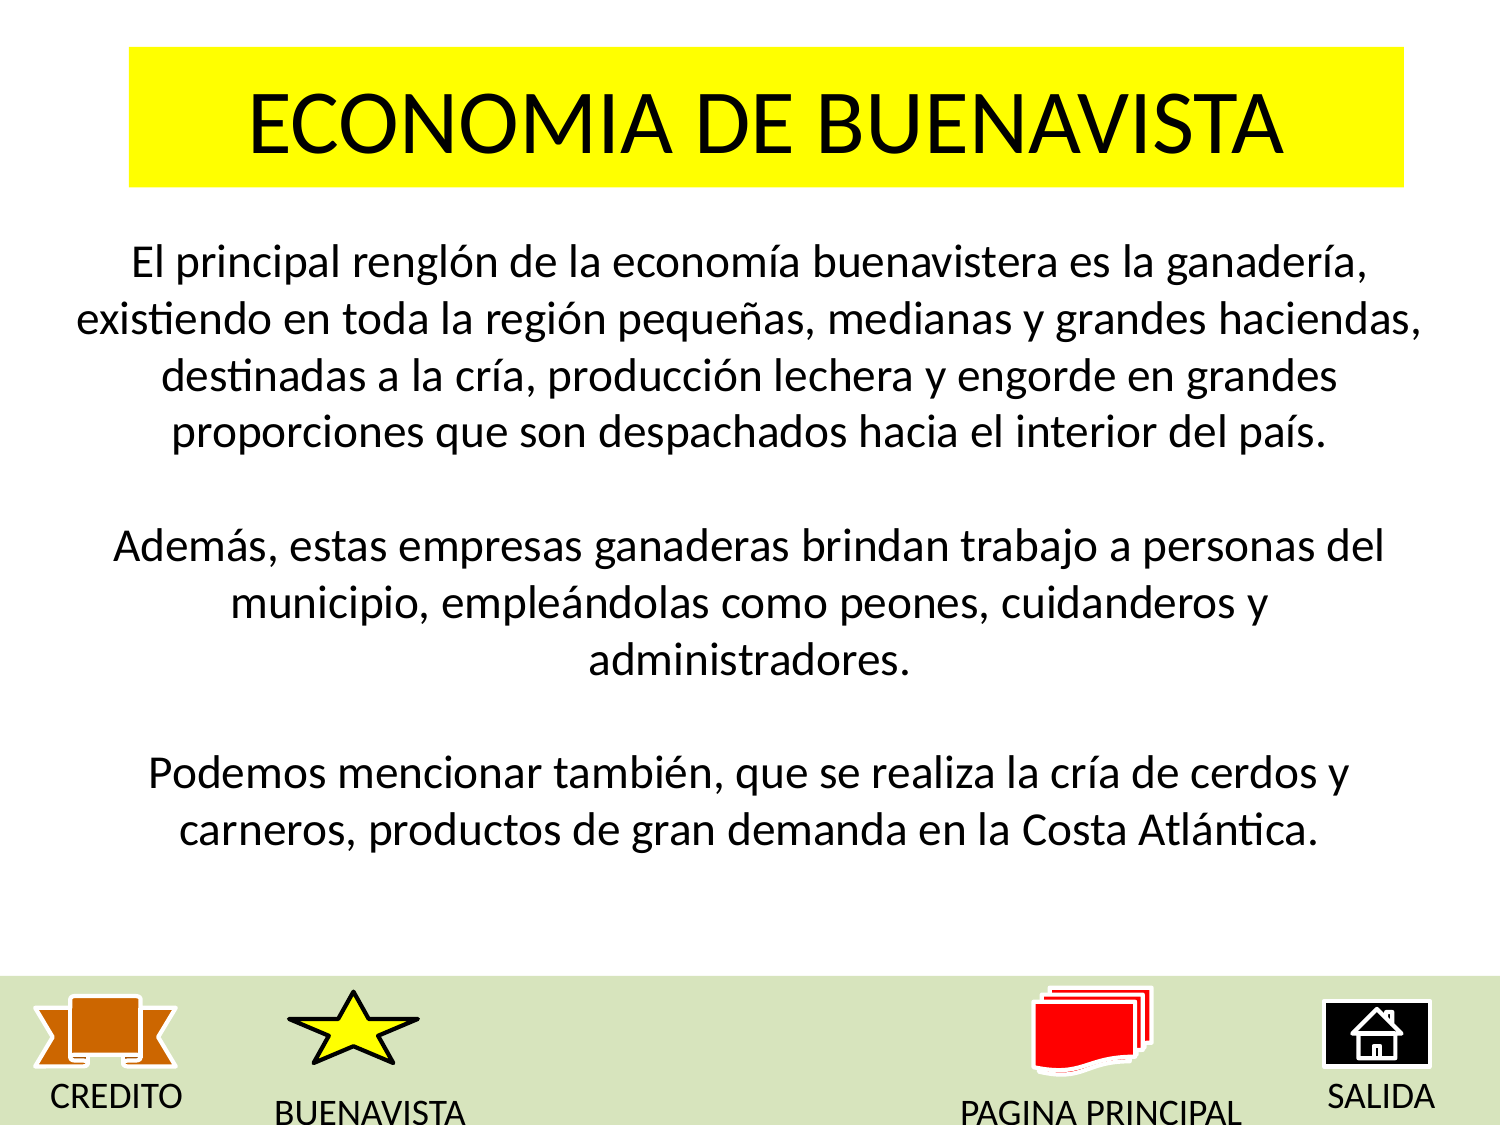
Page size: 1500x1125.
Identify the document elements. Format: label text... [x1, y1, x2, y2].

text_box [1036, 1059, 1132, 1077]
subtitle El principal renglón de la economía buenavistera es la ganadería, existiendo en toda la región pequeñas, medianas y grandes haciendas, destinadas a la cría, producción lechera y engorde en grandes proporciones que son despachados hacia el interior del país. Además, estas empresas ganaderas brindan trabajo a personas del municipio, empleándolas como peones, cuidanderos y administradores. Podemos mencionar también, que se realiza la cría de cerdos y carneros, productos de gran demanda en la Costa Atlántica. [58, 222, 1442, 914]
text_box BUENAVISTA [253, 1080, 487, 1125]
text_box [33, 993, 178, 1069]
text_box [286, 989, 420, 1065]
text_box [0, 974, 1500, 1125]
text_box [1031, 985, 1154, 1073]
text_box PAGINA PRINCIPAL [945, 1080, 1274, 1125]
title ECONOMIA DE BUENAVISTA [128, 46, 1404, 188]
text_box [1322, 999, 1432, 1069]
text_box SALIDA [1312, 1063, 1465, 1123]
text_box CREDITO [35, 1063, 235, 1123]
text_box [1361, 1036, 1393, 1056]
